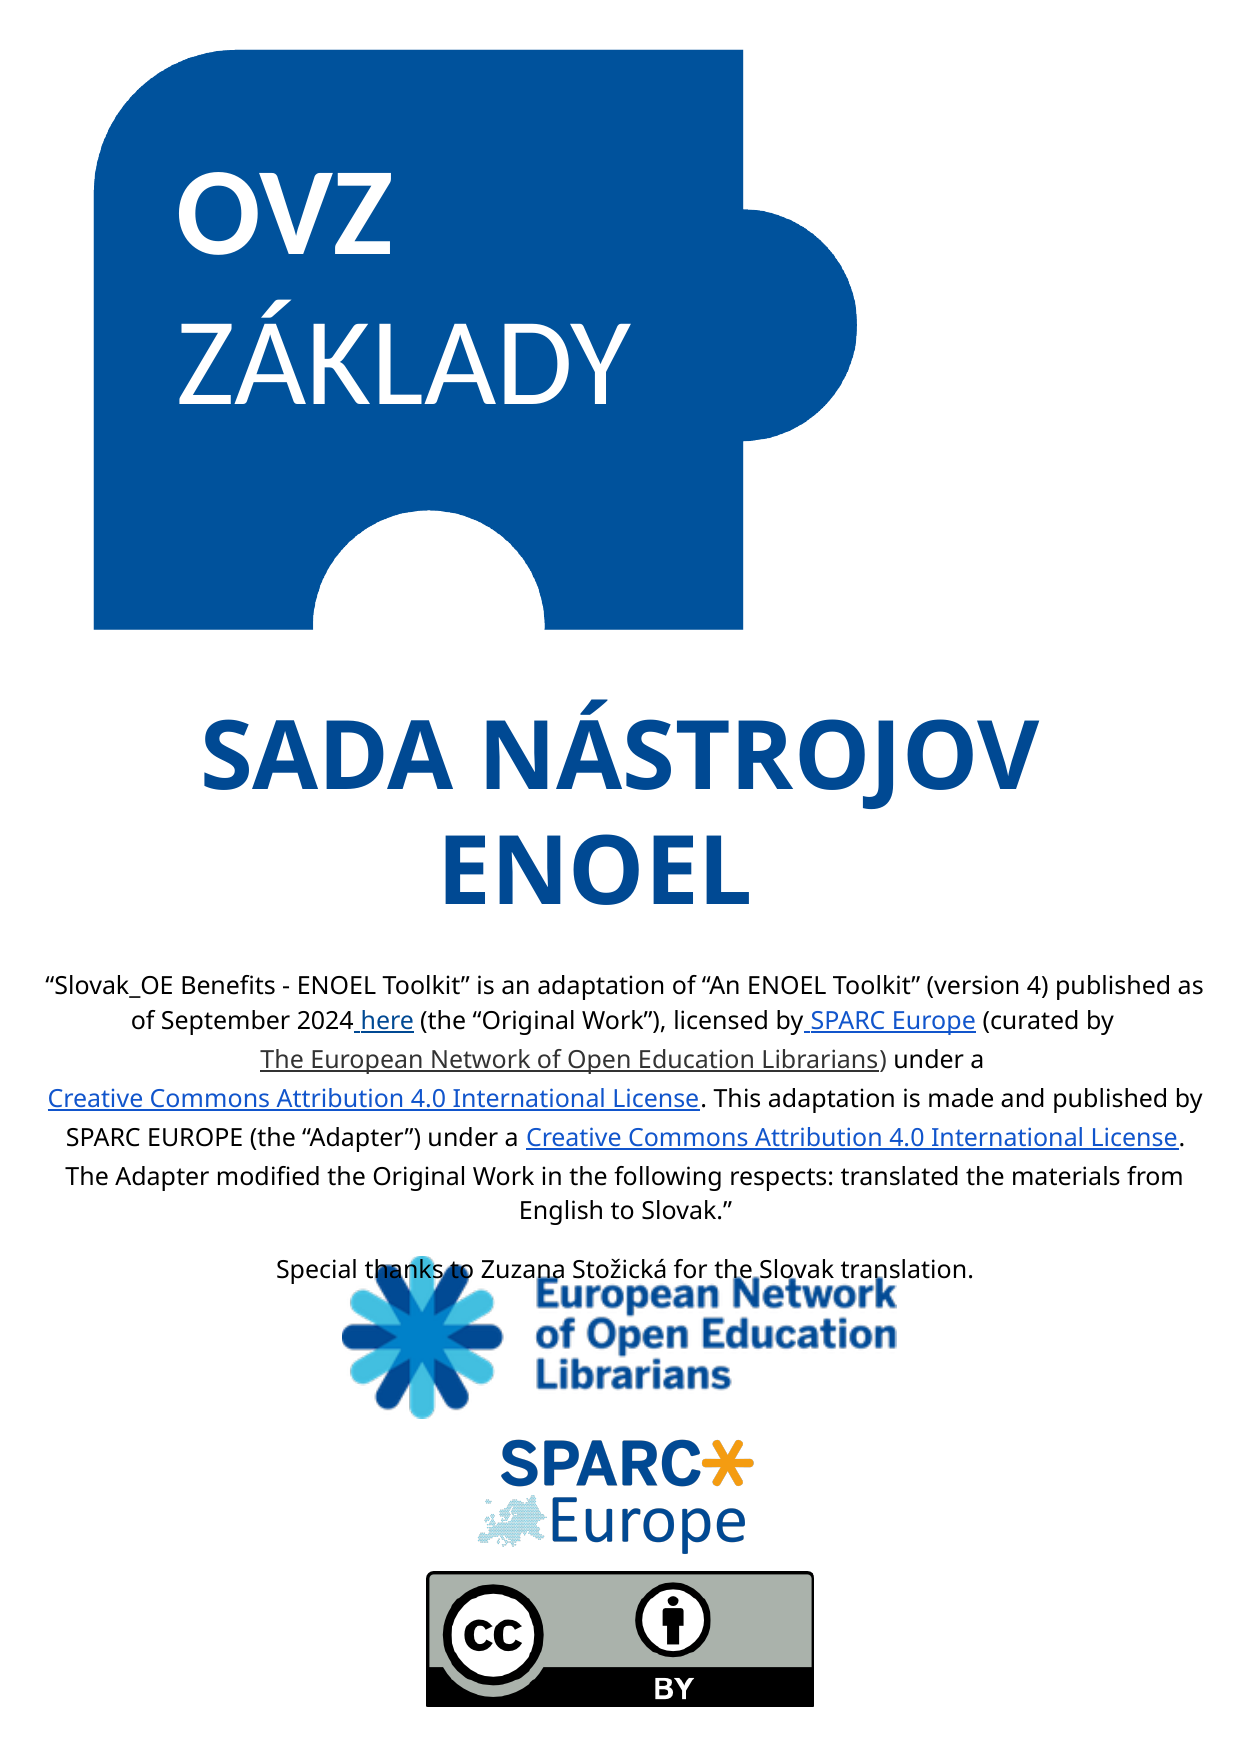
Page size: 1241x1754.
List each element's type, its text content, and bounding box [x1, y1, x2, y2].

text_box “Slovak_OE Benefits - ENOEL Toolkit” is an adaptation of “An ENOEL Toolkit” (version 4) published as of September 2024 here (the “Original Work”), licensed by SPARC Europe (curated by The European Network of Open Education Librarians) under a Creative Commons Attribution 4.0 International License. This adaptation is made and published by SPARC EUROPE (the “Adapter”) under a Creative Commons Attribution 4.0 International License. The Adapter modified the Original Work in the following respects: translated the materials from English to Slovak.” Special thanks to Zuzana Stožická for the Slovak translation. [29, 949, 1222, 1299]
picture [425, 1571, 815, 1708]
picture [342, 1256, 898, 1559]
picture [93, 49, 857, 630]
text_box SADA NÁSTROJOV ENOEL [93, 678, 1147, 939]
